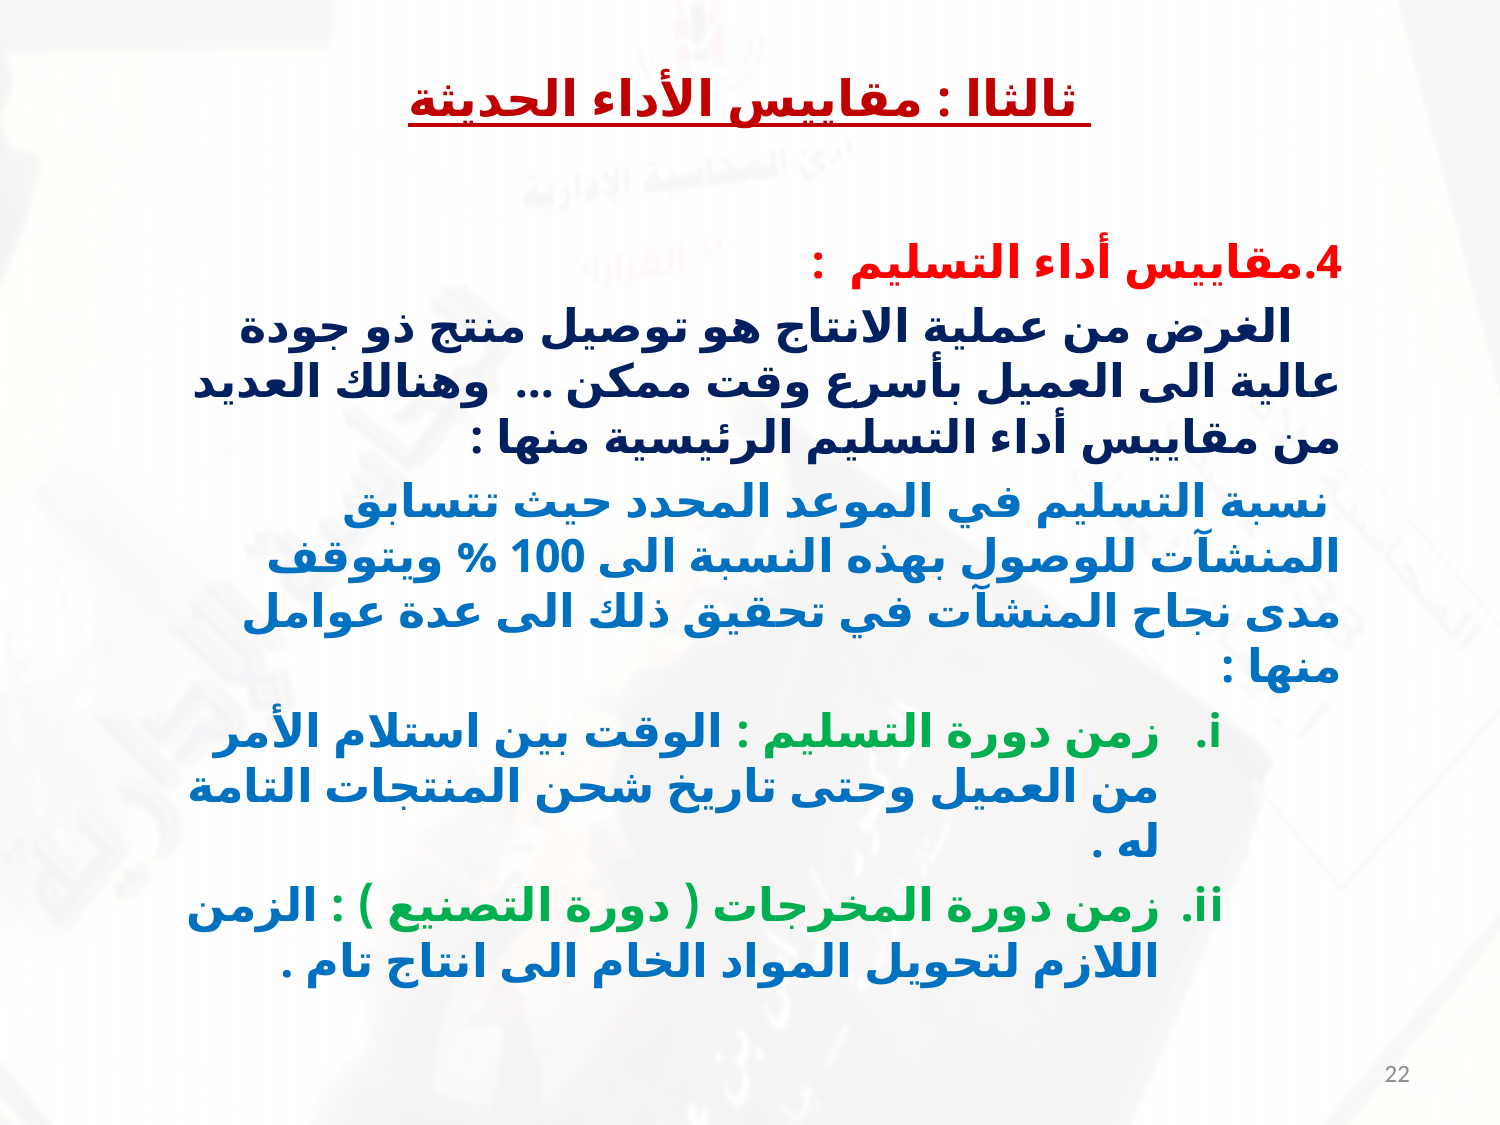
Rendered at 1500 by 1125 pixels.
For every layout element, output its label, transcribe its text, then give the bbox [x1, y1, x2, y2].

list 4.مقاييس أداء التسليم : الغرض من عملية الانتاج هو توصيل منتج ذو جودة عالية الى العميل بأسرع وقت ممكن ... وهنالك العديد من مقاييس أداء التسليم الرئيسية منها : نسبة التسليم في الموعد المحدد حيث تتسابق المنشآت للوصول بهذه النسبة الى 100 % ويتوقف مدى نجاح المنشآت في تحقيق ذلك الى عدة عوامل منها : زمن دورة التسليم : الوقت بين استلام الأمر من العميل وحتى تاريخ شحن المنتجات التامة له . زمن دورة المخرجات ( دورة التصنيع ) : الزمن اللازم لتحويل المواد الخام الى انتاج تام . [162, 224, 1425, 1075]
title ثالثاا : مقاييس الأداء الحديثة [75, 24, 1425, 168]
slide_number 22 [1074, 1042, 1425, 1103]
